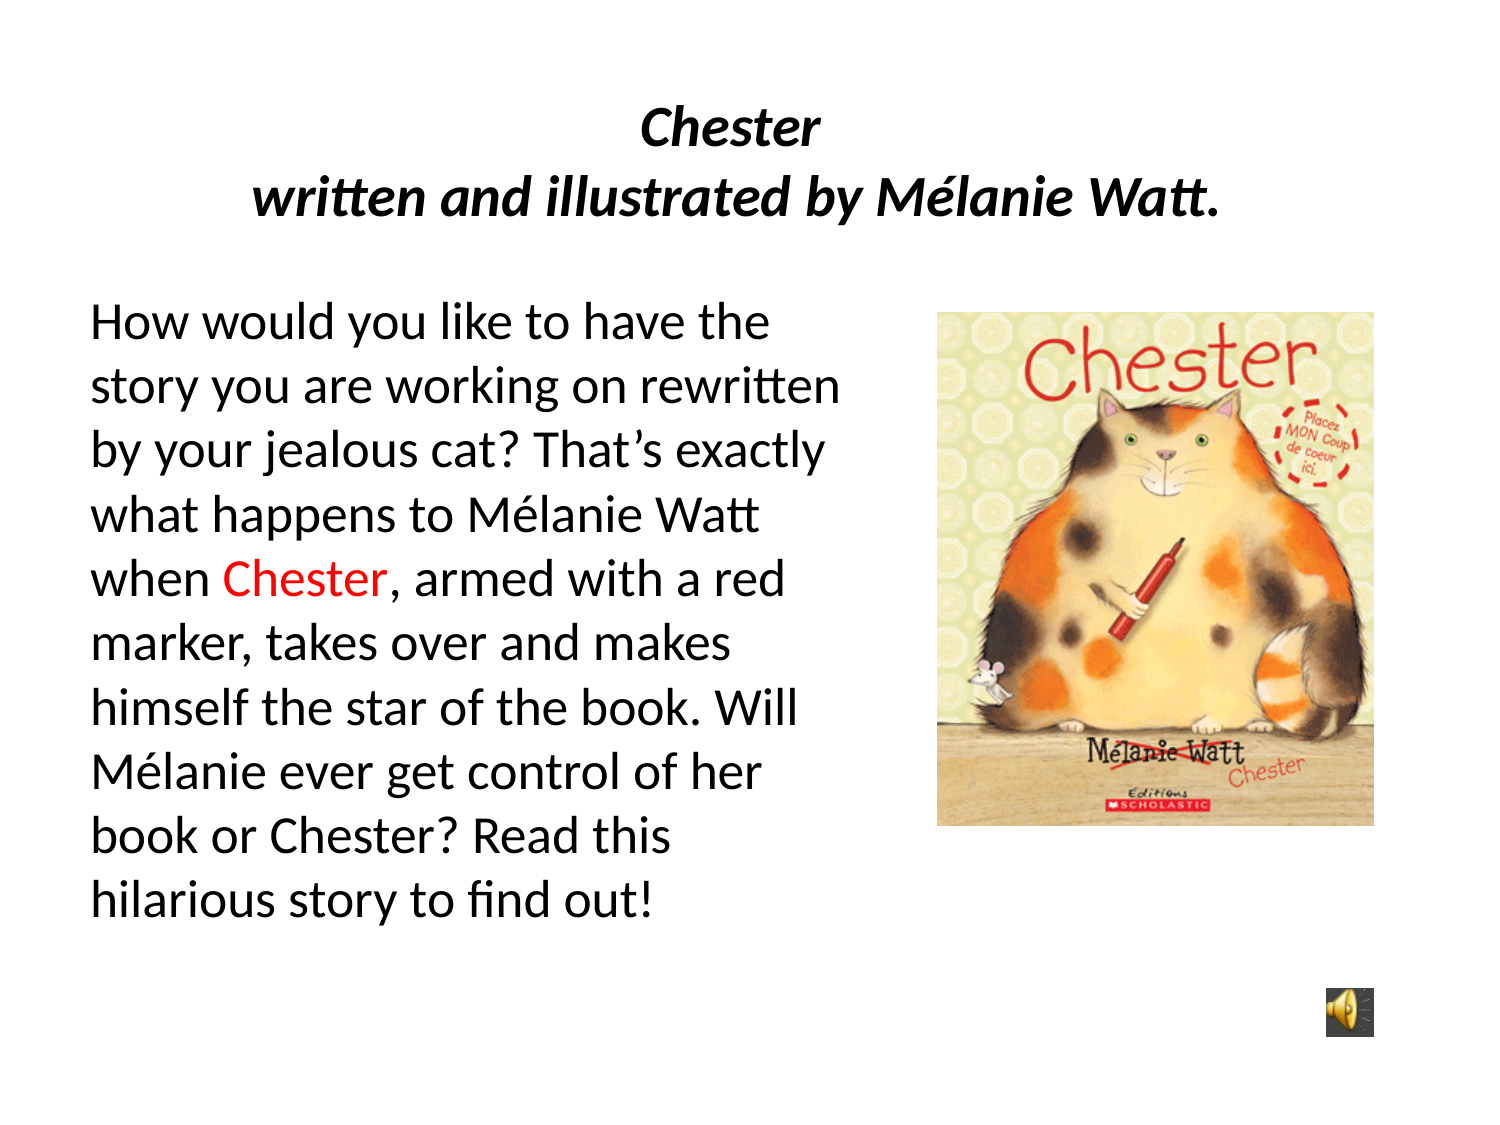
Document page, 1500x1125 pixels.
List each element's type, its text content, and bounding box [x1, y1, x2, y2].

picture [1324, 987, 1376, 1038]
list How would you like to have the story you are working on rewritten by your jealous cat? That’s exactly what happens to Mélanie Watt when Chester, armed with a red marker, takes over and makes himself the star of the book. Will Mélanie ever get control of her book or Chester? Read this hilarious story to find out! [75, 235, 863, 1005]
title Chester written and illustrated by Mélanie Watt. [87, 99, 1388, 236]
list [937, 312, 1374, 826]
